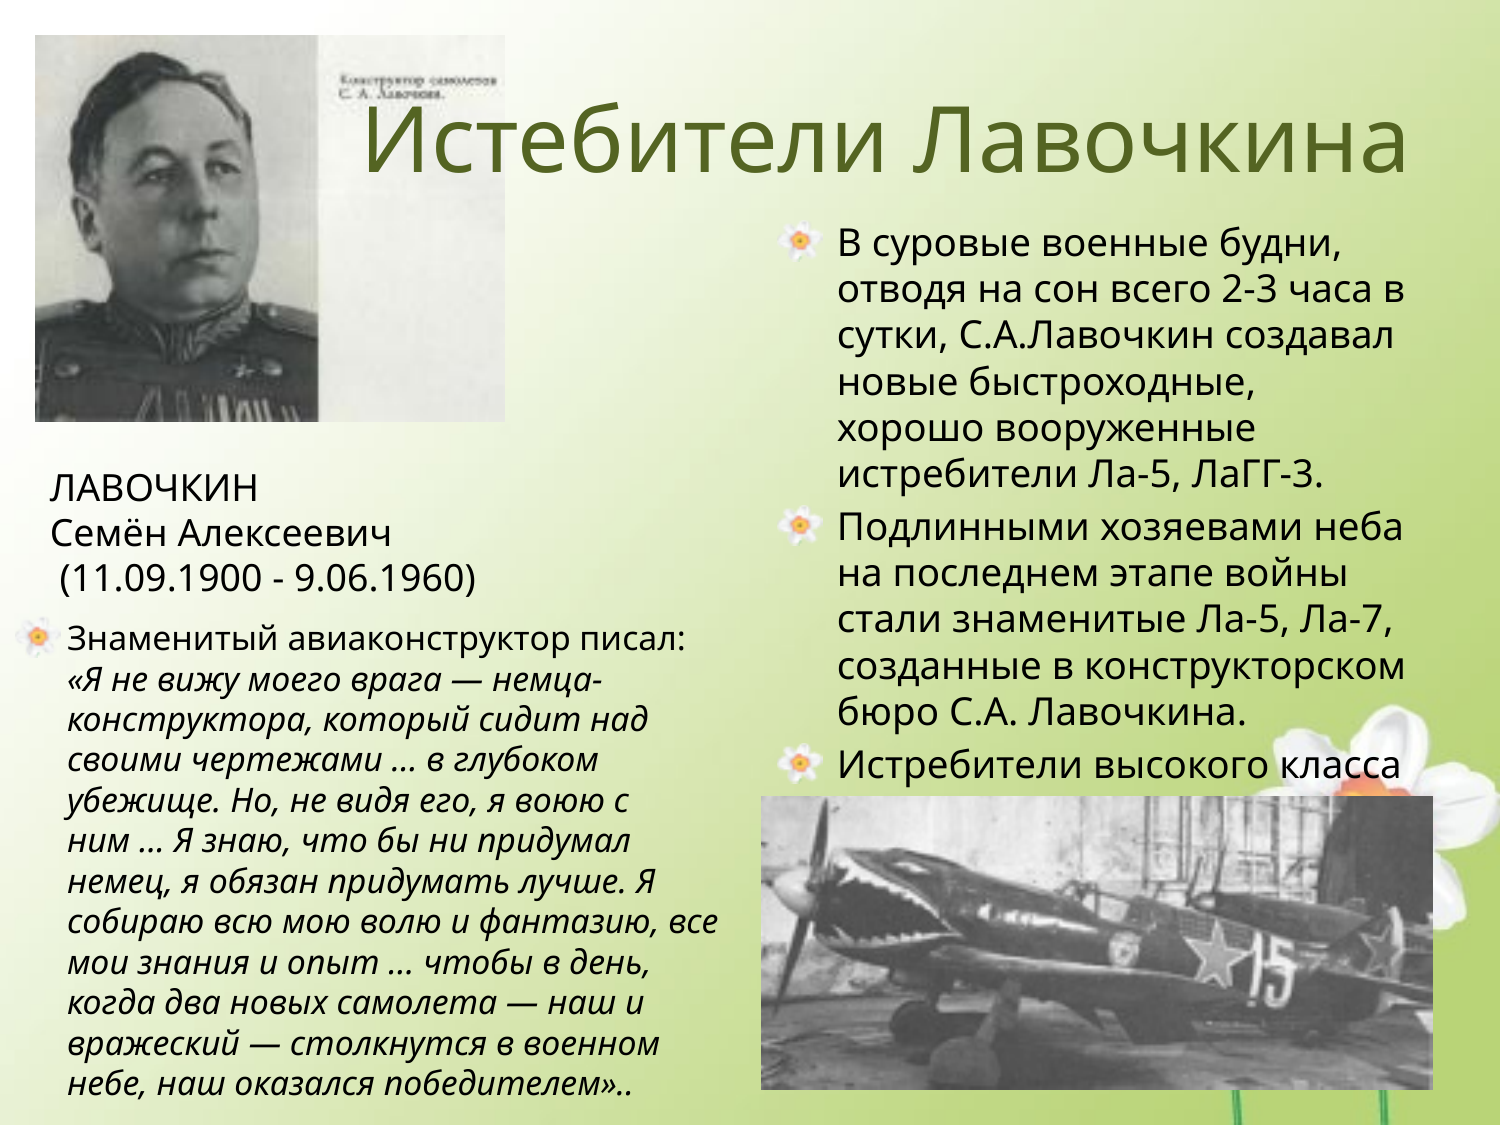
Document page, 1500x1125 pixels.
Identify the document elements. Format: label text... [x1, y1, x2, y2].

title Истебители Лавочкина [511, 58, 1500, 213]
picture [777, 743, 823, 784]
text_box ЛАВОЧКИН Семён Алексеевич (11.09.1900 - 9.06.1960) [35, 456, 575, 607]
picture [777, 505, 823, 546]
list Знаменитый авиаконструктор писал: «Я не вижу моего врага — немца-конструктора, который сидит над своими чертежами ... в глубоком убежище. Но, не видя его, я воюю с ним ... Я знаю, что бы ни придумал немец, я обязан придумать лучше. Я собираю всю мою волю и фантазию, все мои знания и опыт ... чтобы в день, когда два новых самолета — наш и вражеский — столкнутся в военном небе, наш оказался победителем».. [0, 609, 738, 1125]
picture [777, 220, 823, 262]
picture [15, 616, 61, 658]
list В суровые военные будни, отводя на сон всего 2-3 часа в сутки, С.А.Лавочкин создавал новые быстроходные, хорошо вооруженные истребители Ла-5, ЛаГГ-3. Подлинными хозяевами неба на последнем этапе войны стали знаменитые Ла-5, Ла-7, созданные в конструкторском бюро С.А. Лавочкина. Истребители высокого класса Ла-5. Самолет скороподъемный, маневренный, имеет большой потолок, 11км [762, 210, 1425, 793]
picture [0, 0, 1500, 1125]
